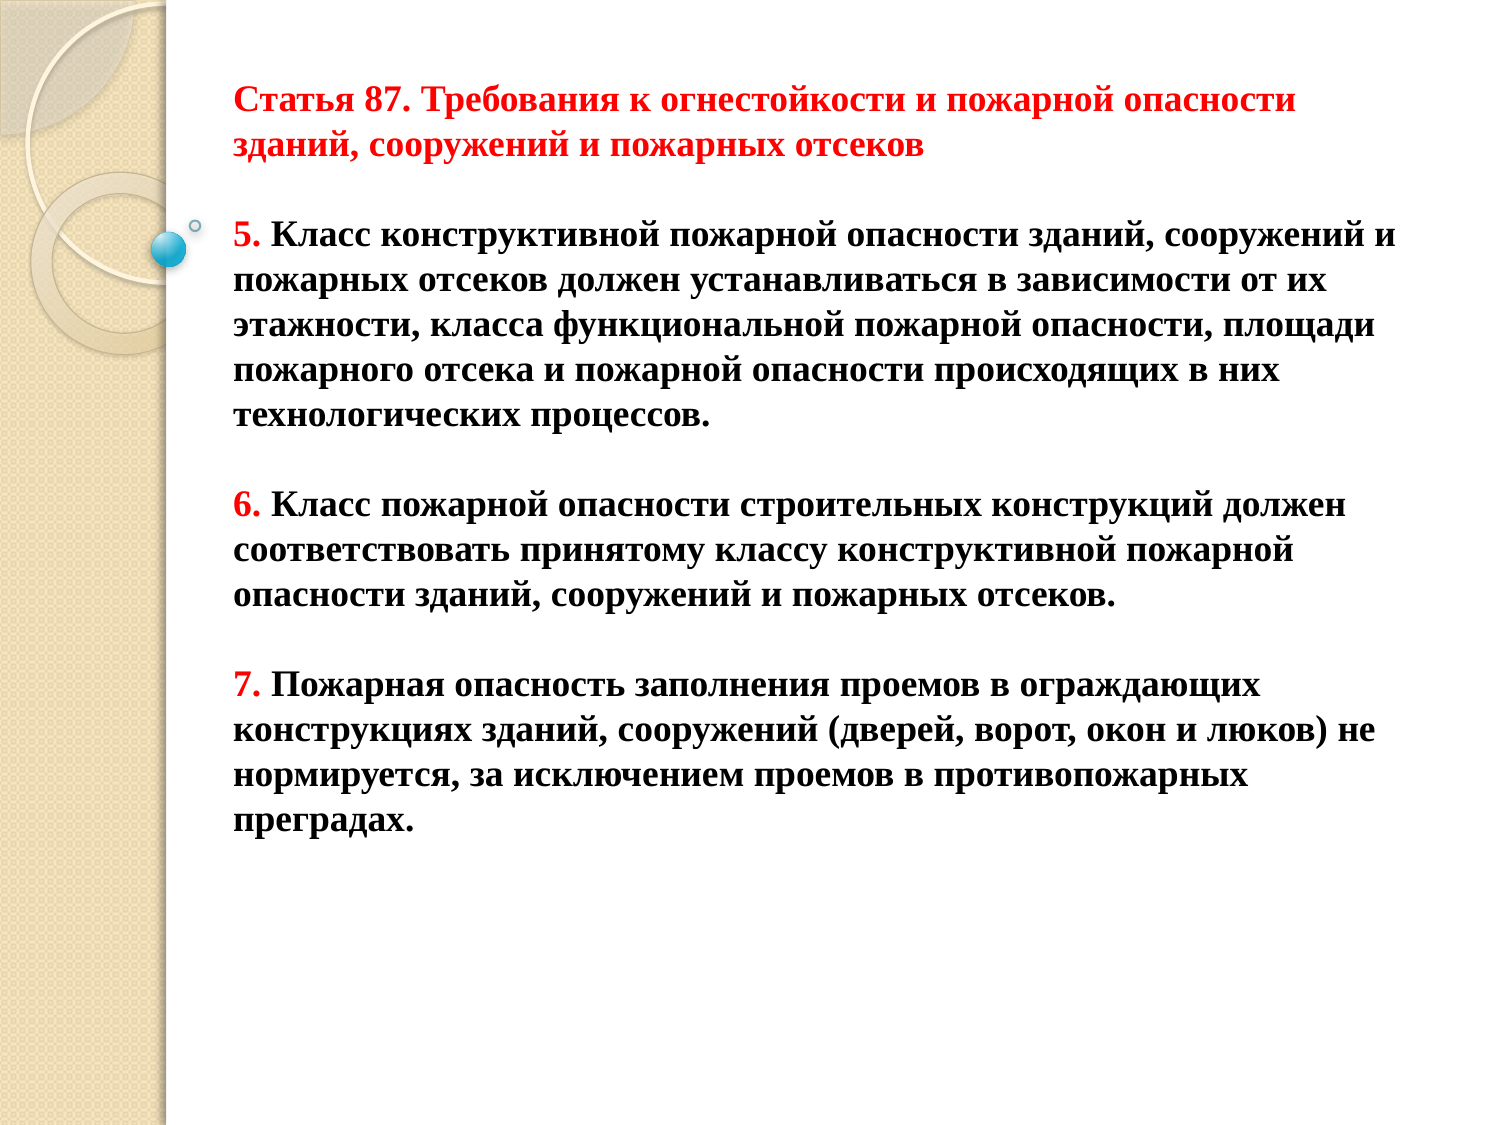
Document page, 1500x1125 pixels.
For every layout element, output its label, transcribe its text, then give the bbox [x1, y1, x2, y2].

text_box Статья 87. Требования к огнестойкости и пожарной опасности зданий, сооружений и пожарных отсеков 5. Класс конструктивной пожарной опасности зданий, сооружений и пожарных отсеков должен устанавливаться в зависимости от их этажности, класса функциональной пожарной опасности, площади пожарного отсека и пожарной опасности происходящих в них технологических процессов. 6. Класс пожарной опасности строительных конструкций должен соответствовать принятому классу конструктивной пожарной опасности зданий, сооружений и пожарных отсеков. 7. Пожарная опасность заполнения проемов в ограждающих конструкциях зданий, сооружений (дверей, ворот, окон и люков) не нормируется, за исключением проемов в противопожарных преградах. [218, 66, 1447, 847]
